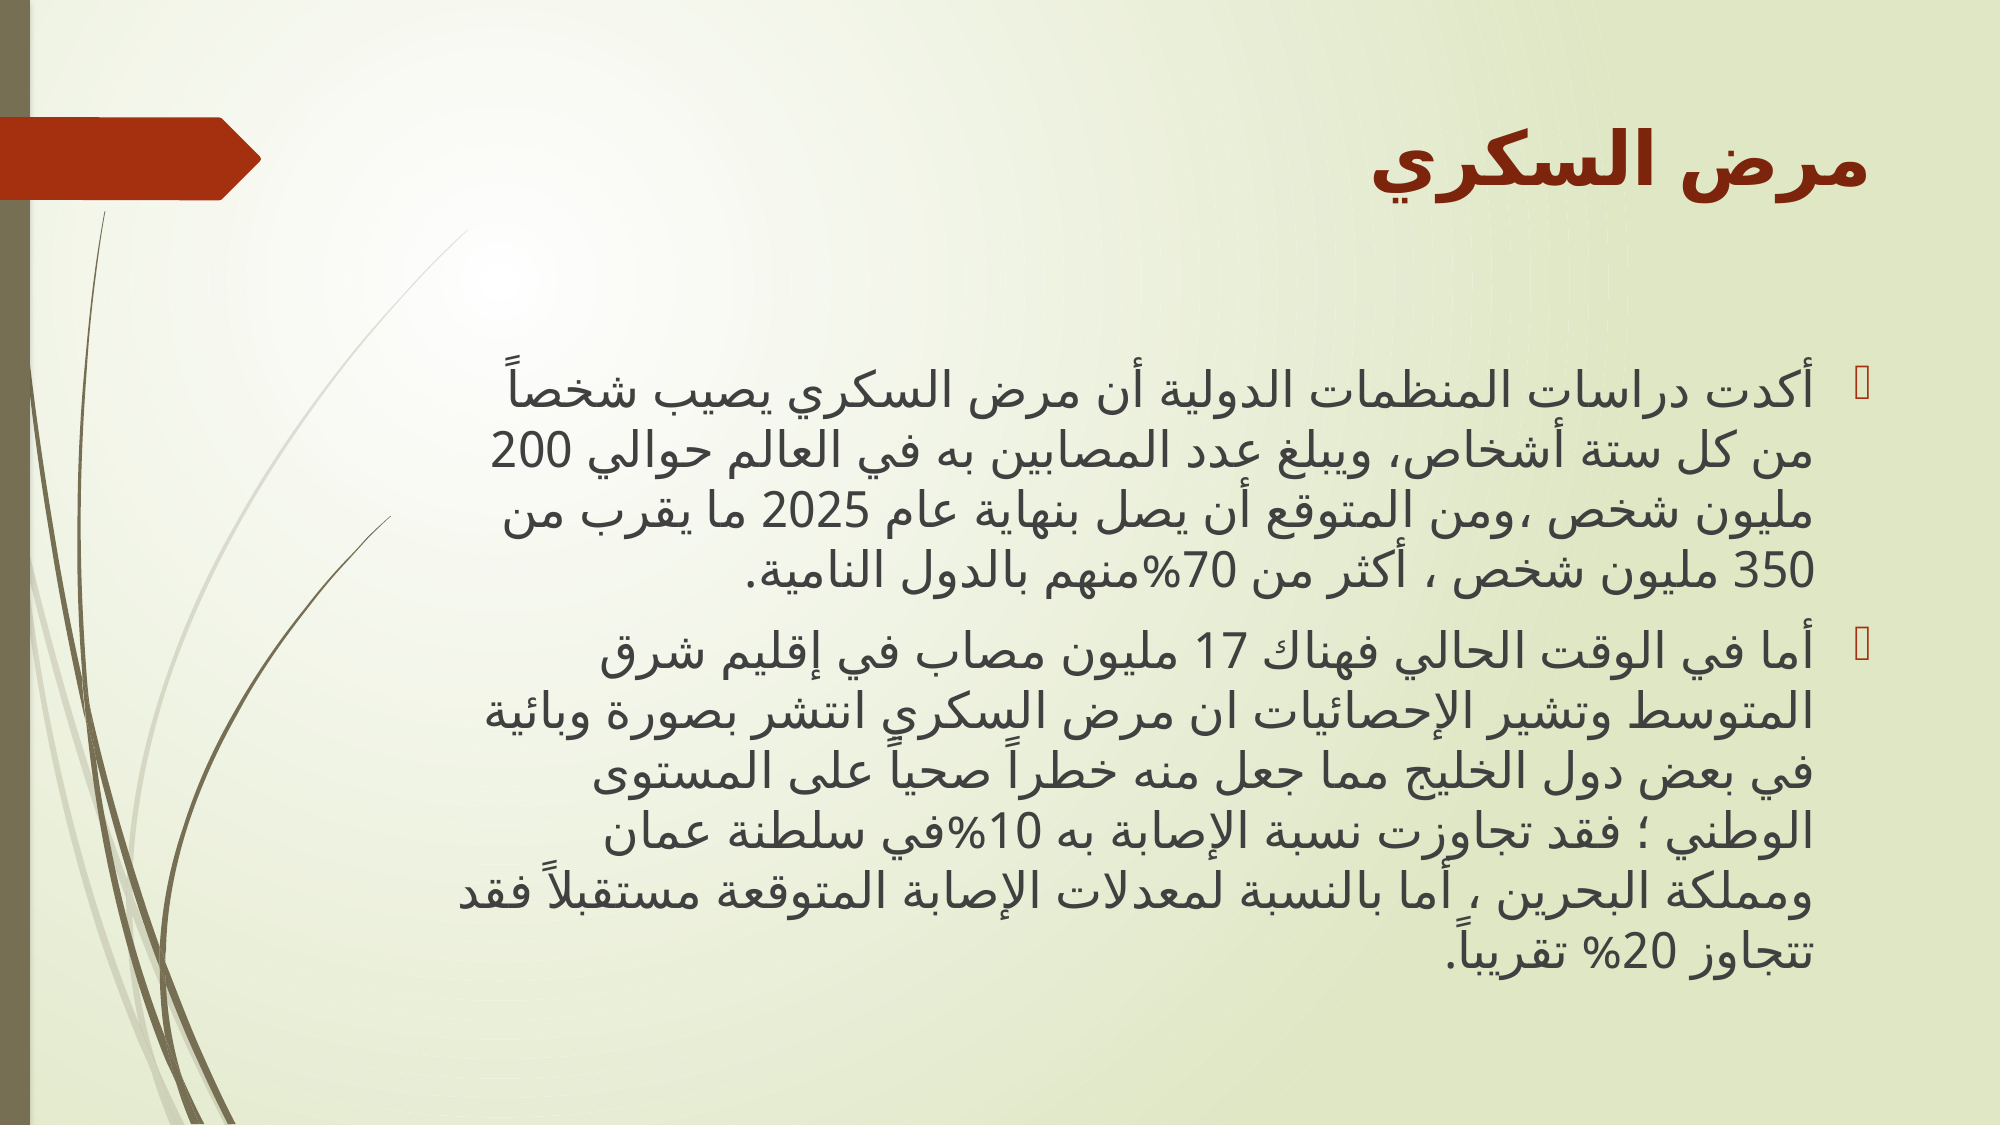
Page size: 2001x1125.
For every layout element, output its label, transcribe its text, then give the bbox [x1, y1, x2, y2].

title مرض السكري [425, 102, 1888, 313]
list أكدت دراسات المنظمات الدولية أن مرض السكري يصيب شخصاً من كل ستة أشخاص، ويبلغ عدد المصابين به في العالم حوالي 200 مليون شخص ،ومن المتوقع أن يصل بنهاية عام 2025 ما يقرب من 350 مليون شخص ، أكثر من 70%منهم بالدول النامية. أما في الوقت الحالي فهناك 17 مليون مصاب في إقليم شرق المتوسط وتشير الإحصائيات ان مرض السكري انتشر بصورة وبائية في بعض دول الخليج مما جعل منه خطراً صحياً على المستوى الوطني ؛ فقد تجاوزت نسبة الإصابة به 10%في سلطنة عمان ومملكة البحرين ، أما بالنسبة لمعدلات الإصابة المتوقعة مستقبلاً فقد تتجاوز 20% تقريباً. [424, 350, 1888, 970]
